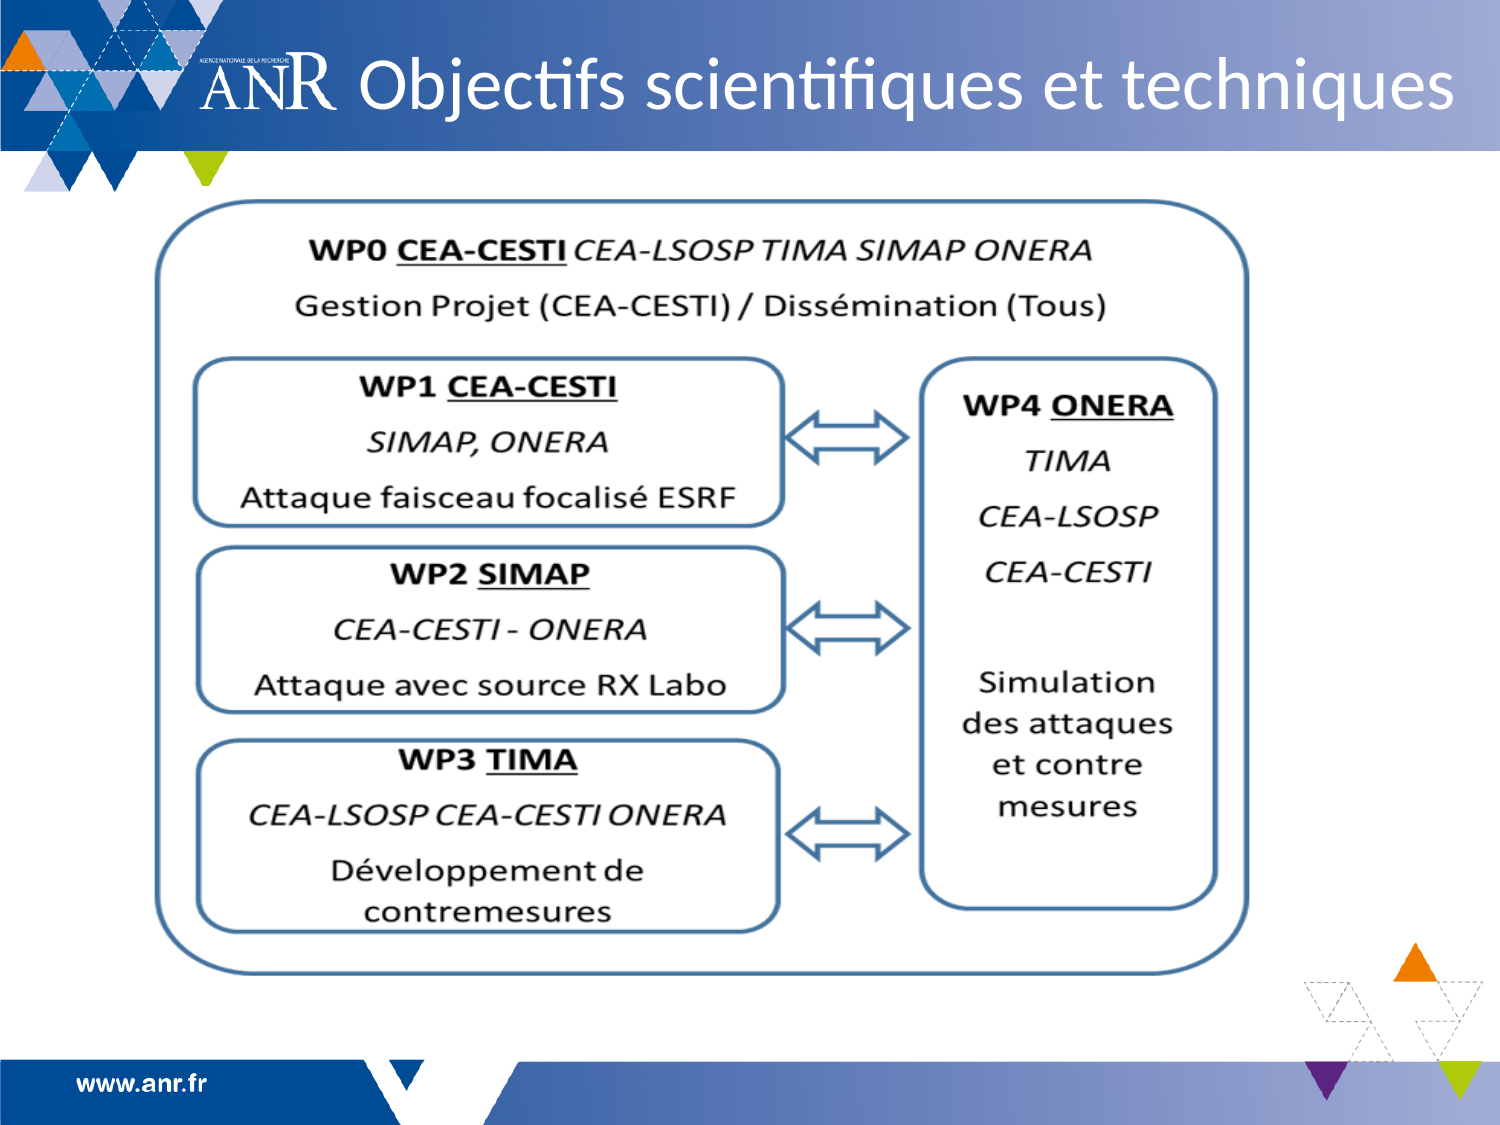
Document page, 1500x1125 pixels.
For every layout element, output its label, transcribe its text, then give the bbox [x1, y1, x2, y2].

picture [0, 0, 1500, 1125]
title Objectifs scientifiques et techniques [285, 0, 1500, 174]
